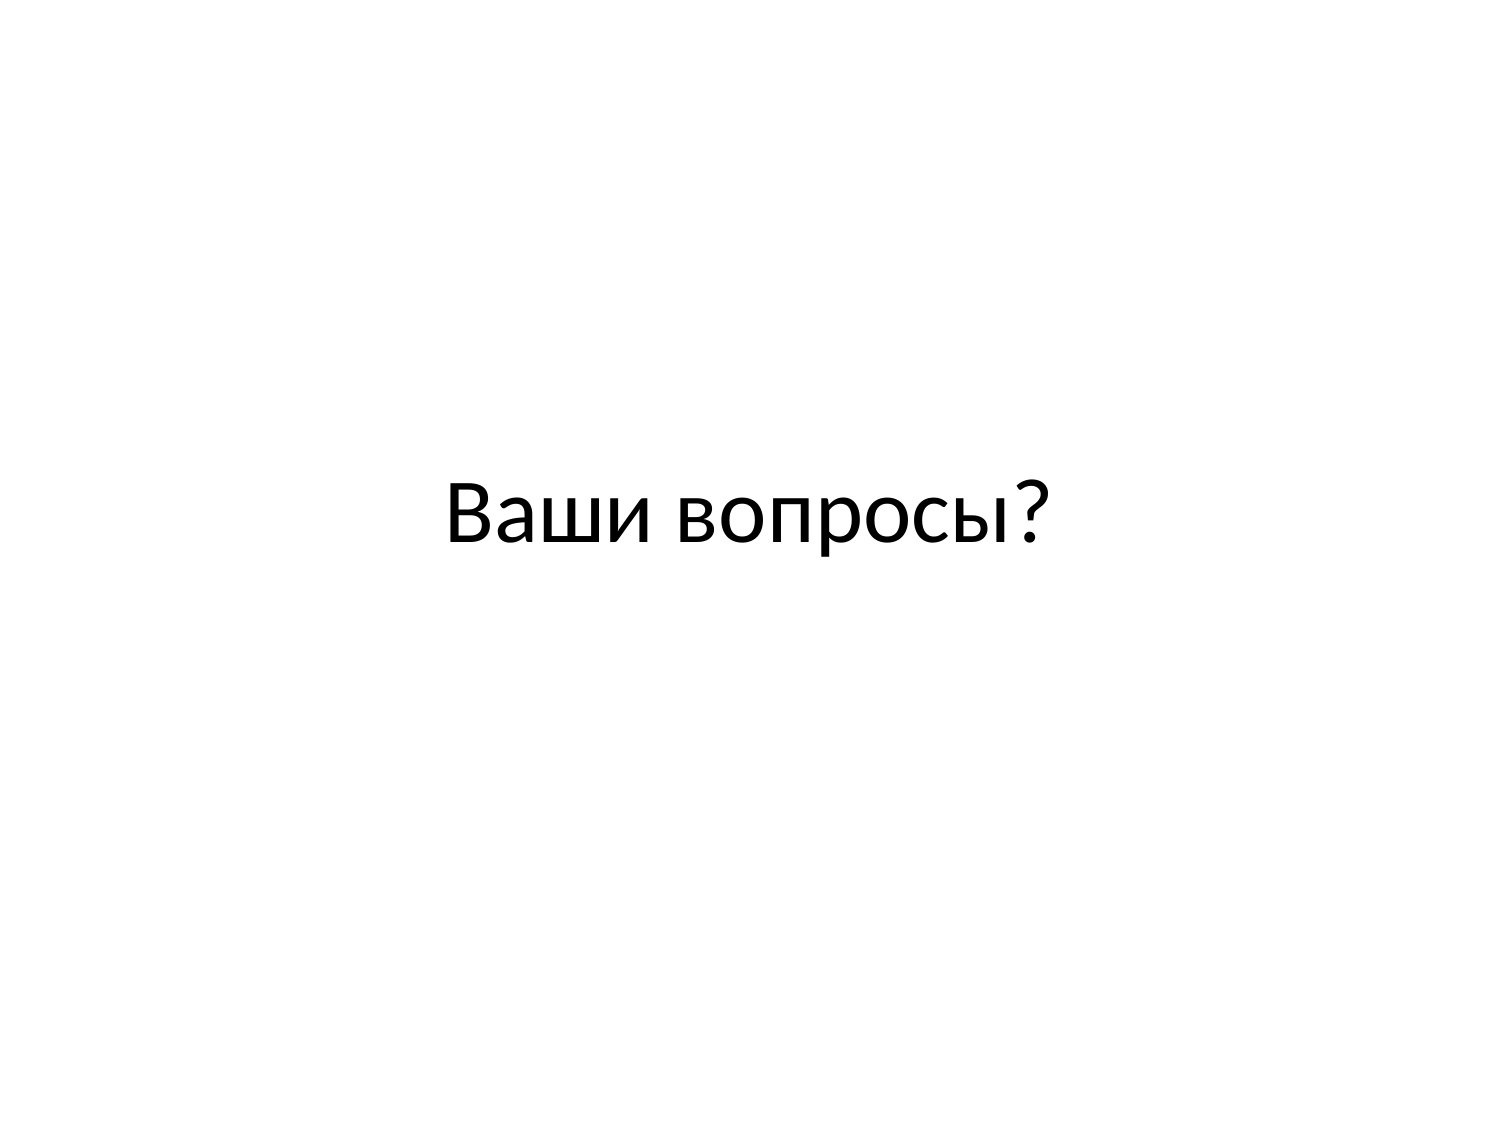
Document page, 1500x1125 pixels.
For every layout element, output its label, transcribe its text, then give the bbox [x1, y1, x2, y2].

text_box Ваши вопросы? [112, 385, 1388, 627]
